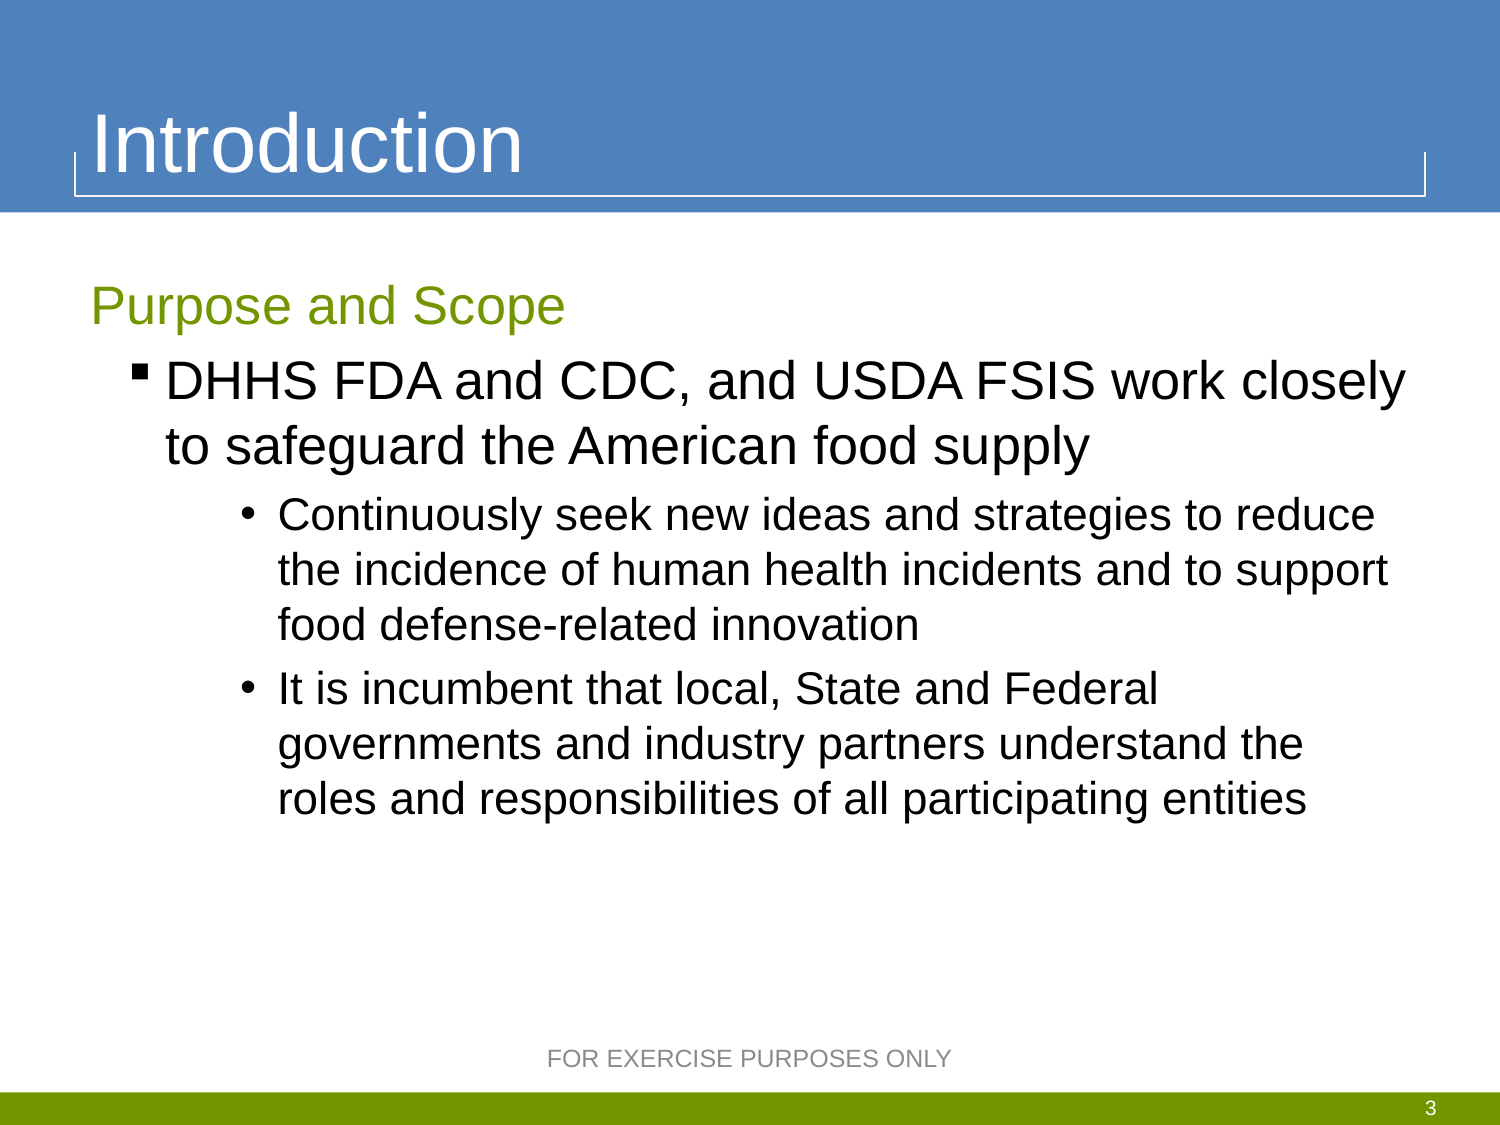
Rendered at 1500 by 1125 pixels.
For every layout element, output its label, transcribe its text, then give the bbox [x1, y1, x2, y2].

title Introduction [74, 44, 1426, 233]
list Purpose and Scope DHHS FDA and CDC, and USDA FSIS work closely to safeguard the American food supply Continuously seek new ideas and strategies to reduce the incidence of human health incidents and to support food defense-related innovation It is incumbent that local, State and Federal governments and industry partners understand the roles and responsibilities of all participating entities [74, 262, 1426, 1006]
footer FOR EXERCISE PURPOSES ONLY [512, 1042, 988, 1103]
